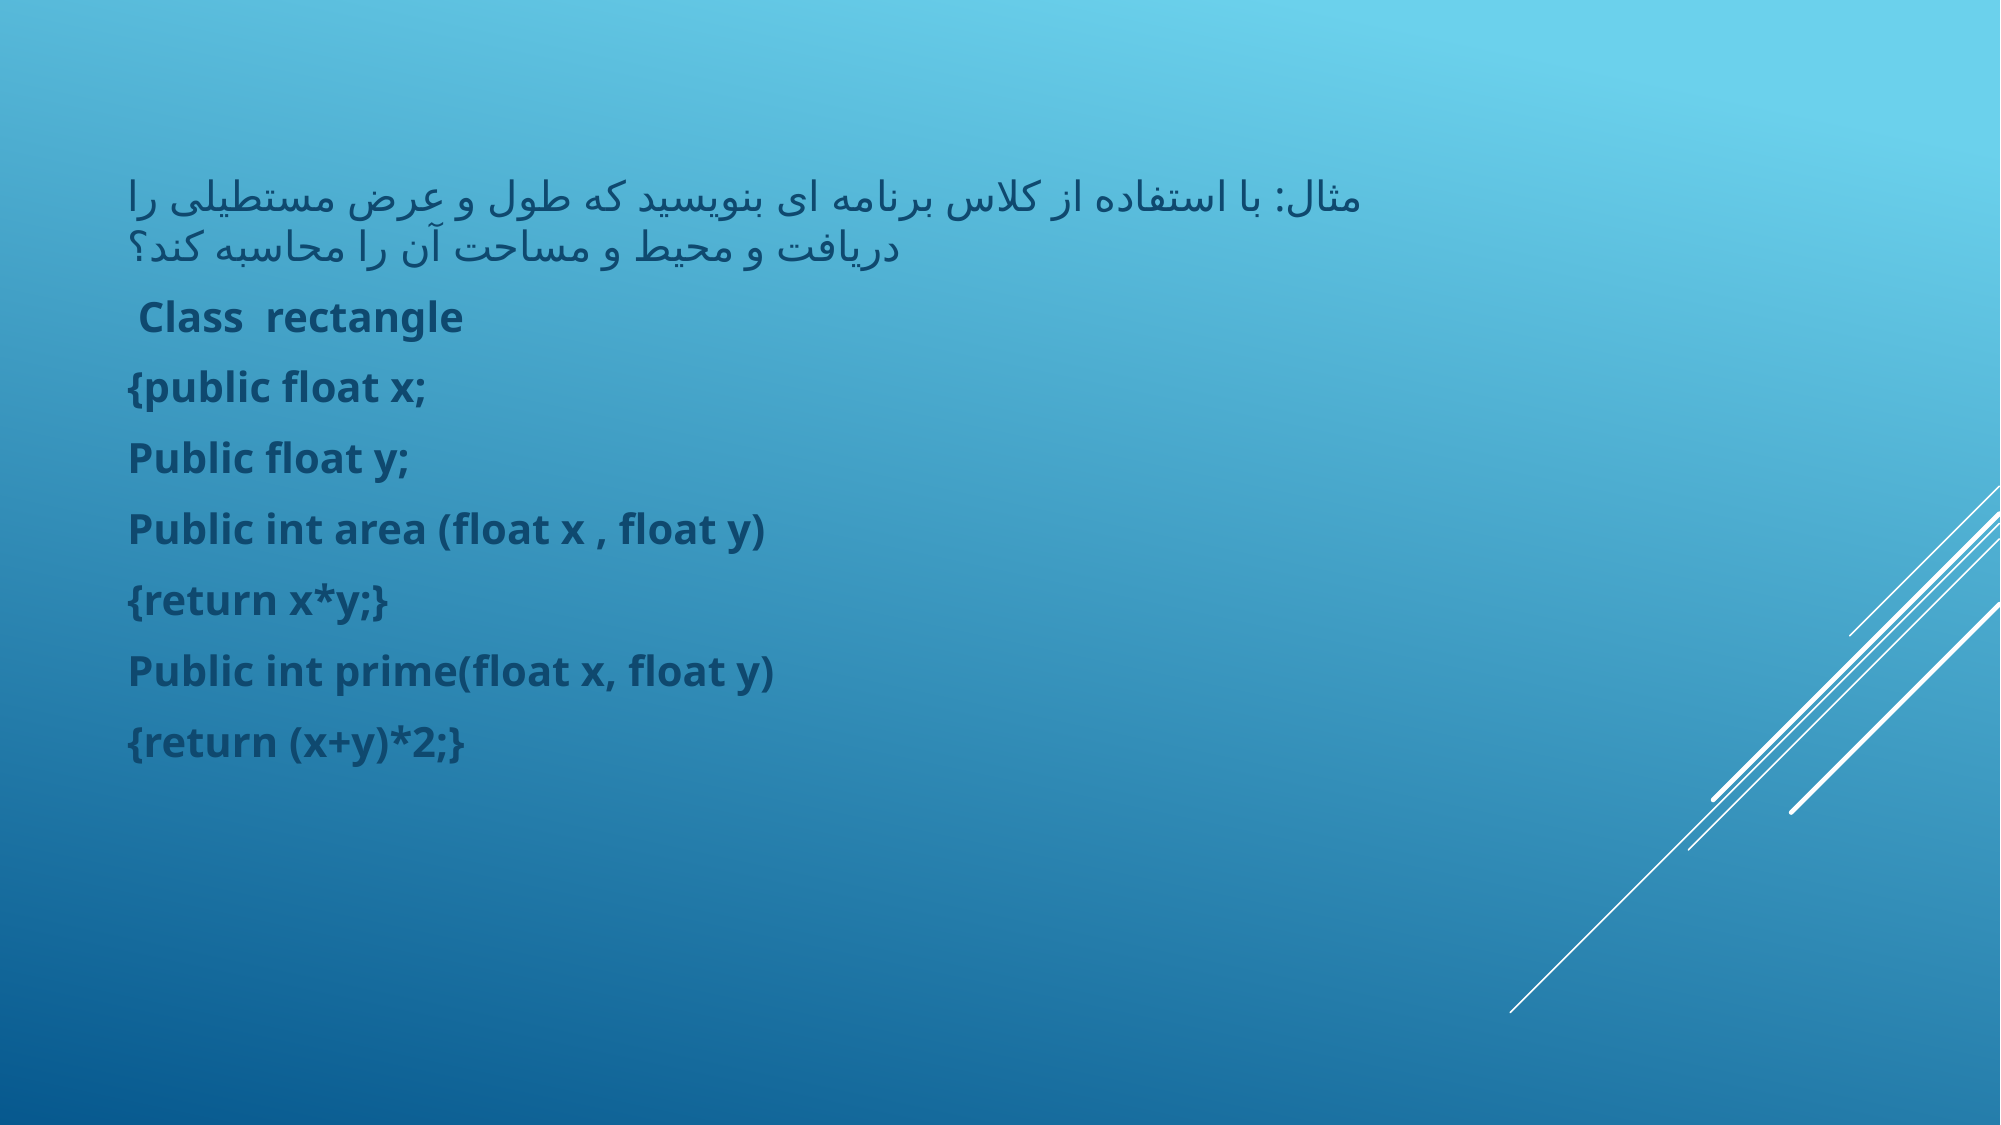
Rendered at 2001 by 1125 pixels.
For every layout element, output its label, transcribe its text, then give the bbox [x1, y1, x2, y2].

list مثال: با استفاده از کلاس برنامه ای بنویسید که طول و عرض مستطیلی را دریافت و محیط و مساحت آن را محاسبه کند؟ Class rectangle {public float x; Public float y; Public int area (float x , float y) {return x*y;} Public int prime(float x, float y) {return (x+y)*2;} [112, 112, 1513, 894]
